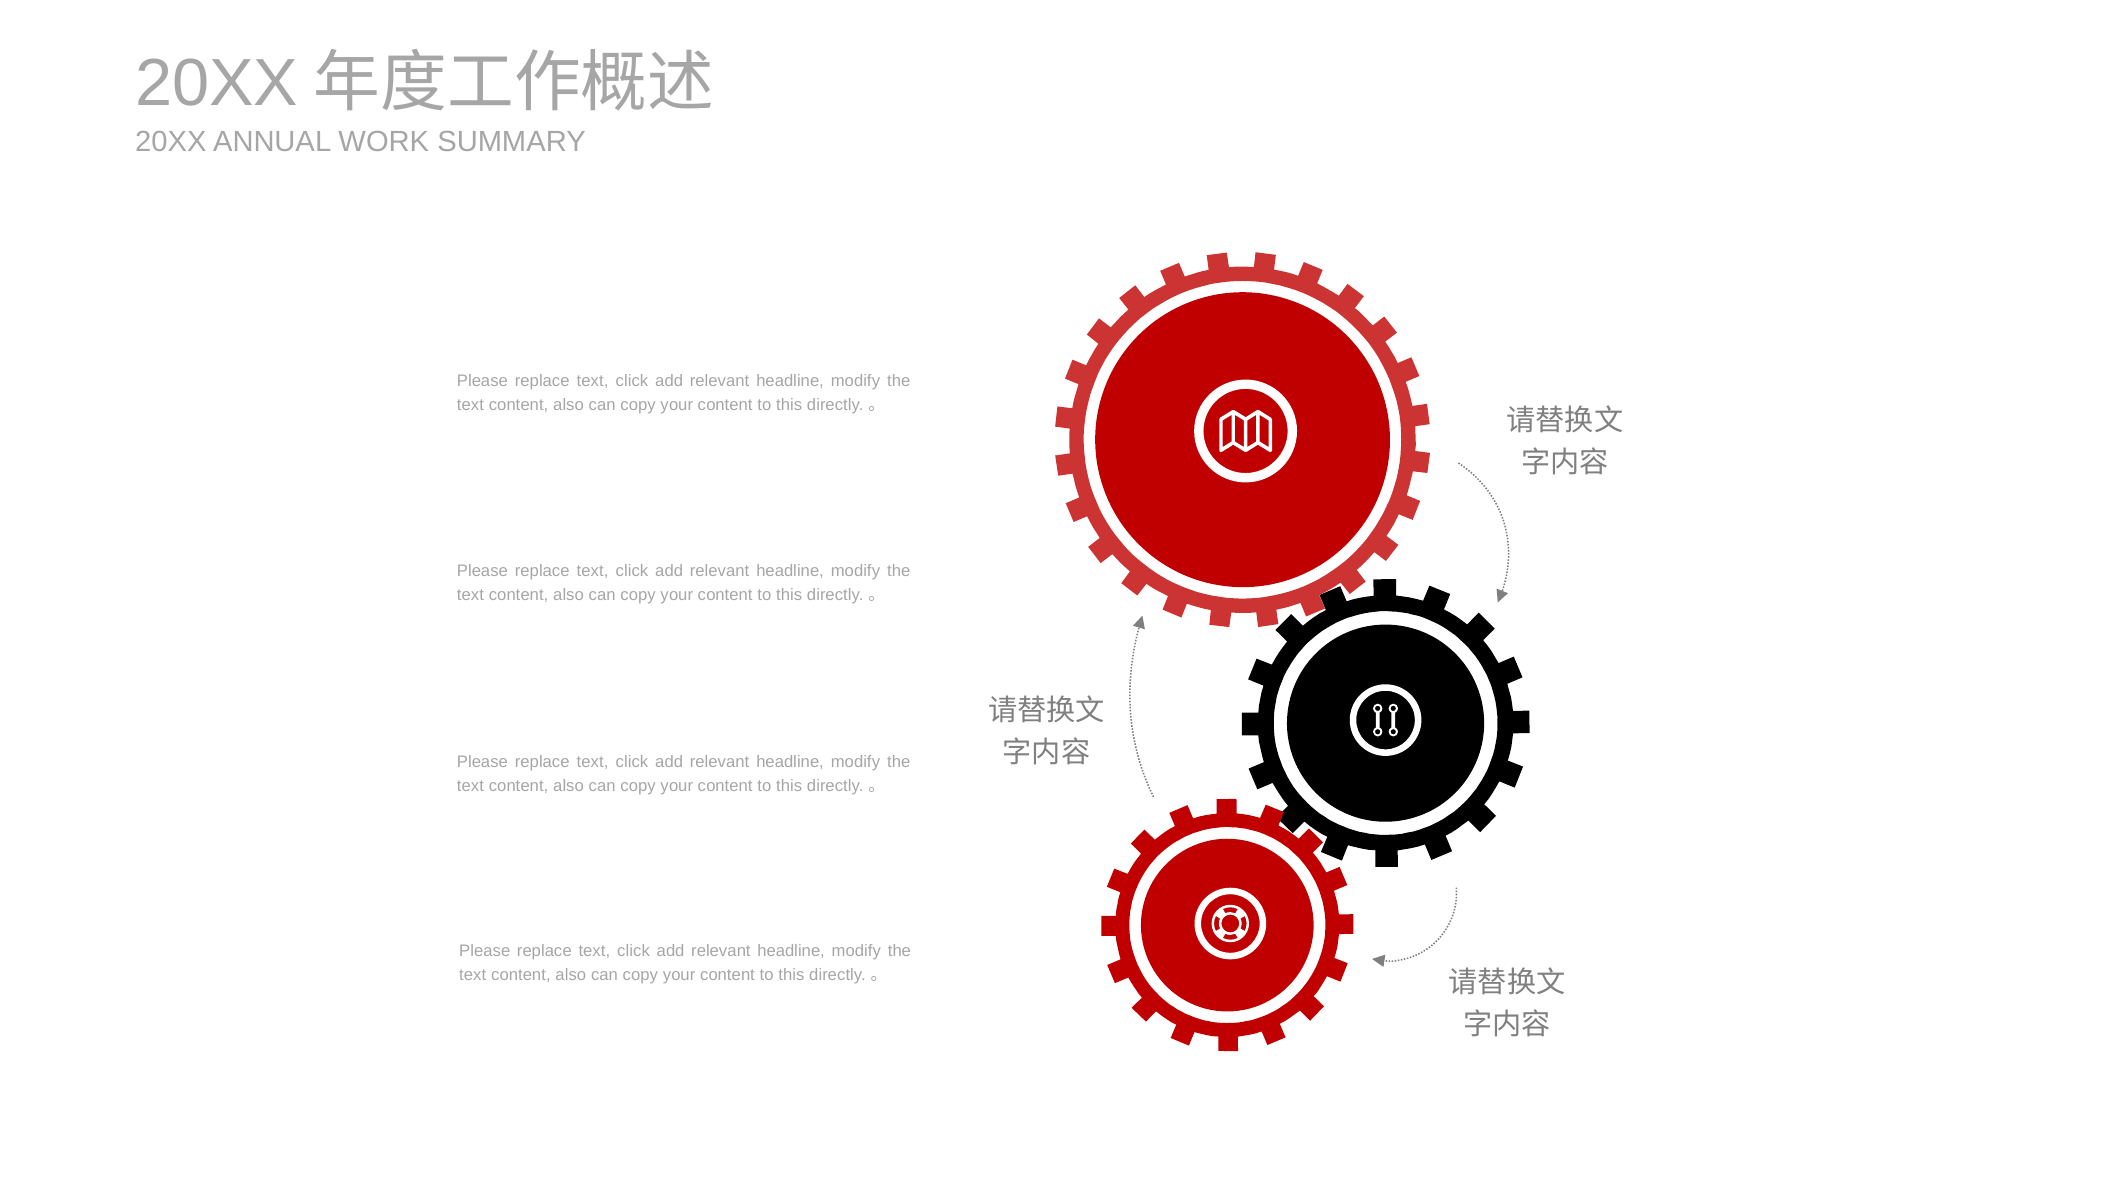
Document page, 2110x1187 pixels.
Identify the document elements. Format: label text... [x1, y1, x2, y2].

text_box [896, 368, 1669, 902]
text_box Please replace text, click add relevant headline, modify the text content, also can copy your content to this directly.。 [439, 547, 896, 636]
text_box Please replace text, click add relevant headline, modify the text content, also can copy your content to this directly.。 [444, 928, 939, 991]
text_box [1194, 379, 1298, 483]
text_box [1349, 684, 1422, 756]
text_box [1194, 887, 1267, 960]
text_box Please replace text, click add relevant headline, modify the text content, also can copy your content to this directly.。 [439, 737, 896, 827]
text_box 请替换文字内容 [1425, 947, 1589, 1032]
text_box 20XX年度工作概述 [135, 38, 783, 119]
text_box Please replace text, click add relevant headline, modify the text content, also can copy your content to this directly.。 [439, 357, 929, 446]
text_box 20XX ANNUAL WORK SUMMARY [135, 122, 596, 158]
